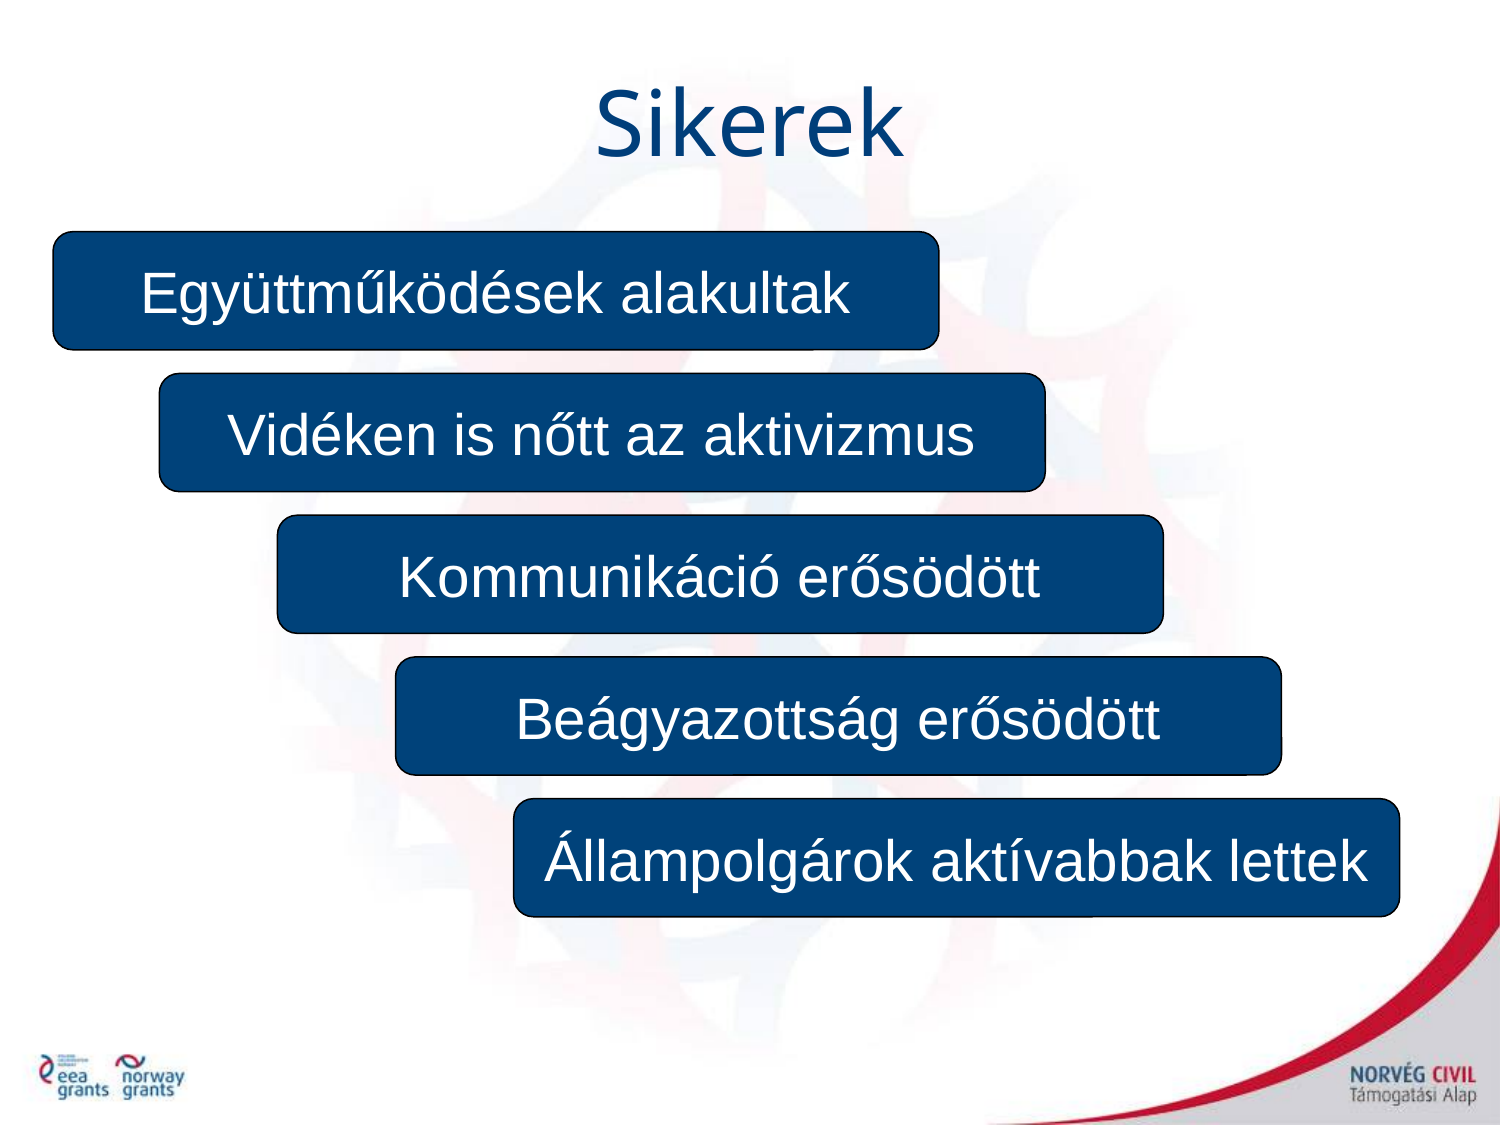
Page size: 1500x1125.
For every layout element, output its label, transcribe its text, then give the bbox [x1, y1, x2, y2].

picture [0, 0, 1500, 1125]
text_box Együttműködések alakultak [53, 231, 939, 350]
text_box Állampolgárok aktívabbak lettek [513, 798, 1400, 917]
text_box Sikerek [41, 31, 1459, 209]
text_box Beágyazottság erősödött [395, 656, 1282, 776]
text_box Kommunikáció erősödött [277, 515, 1164, 634]
text_box Vidéken is nőtt az aktivizmus [159, 373, 1046, 492]
